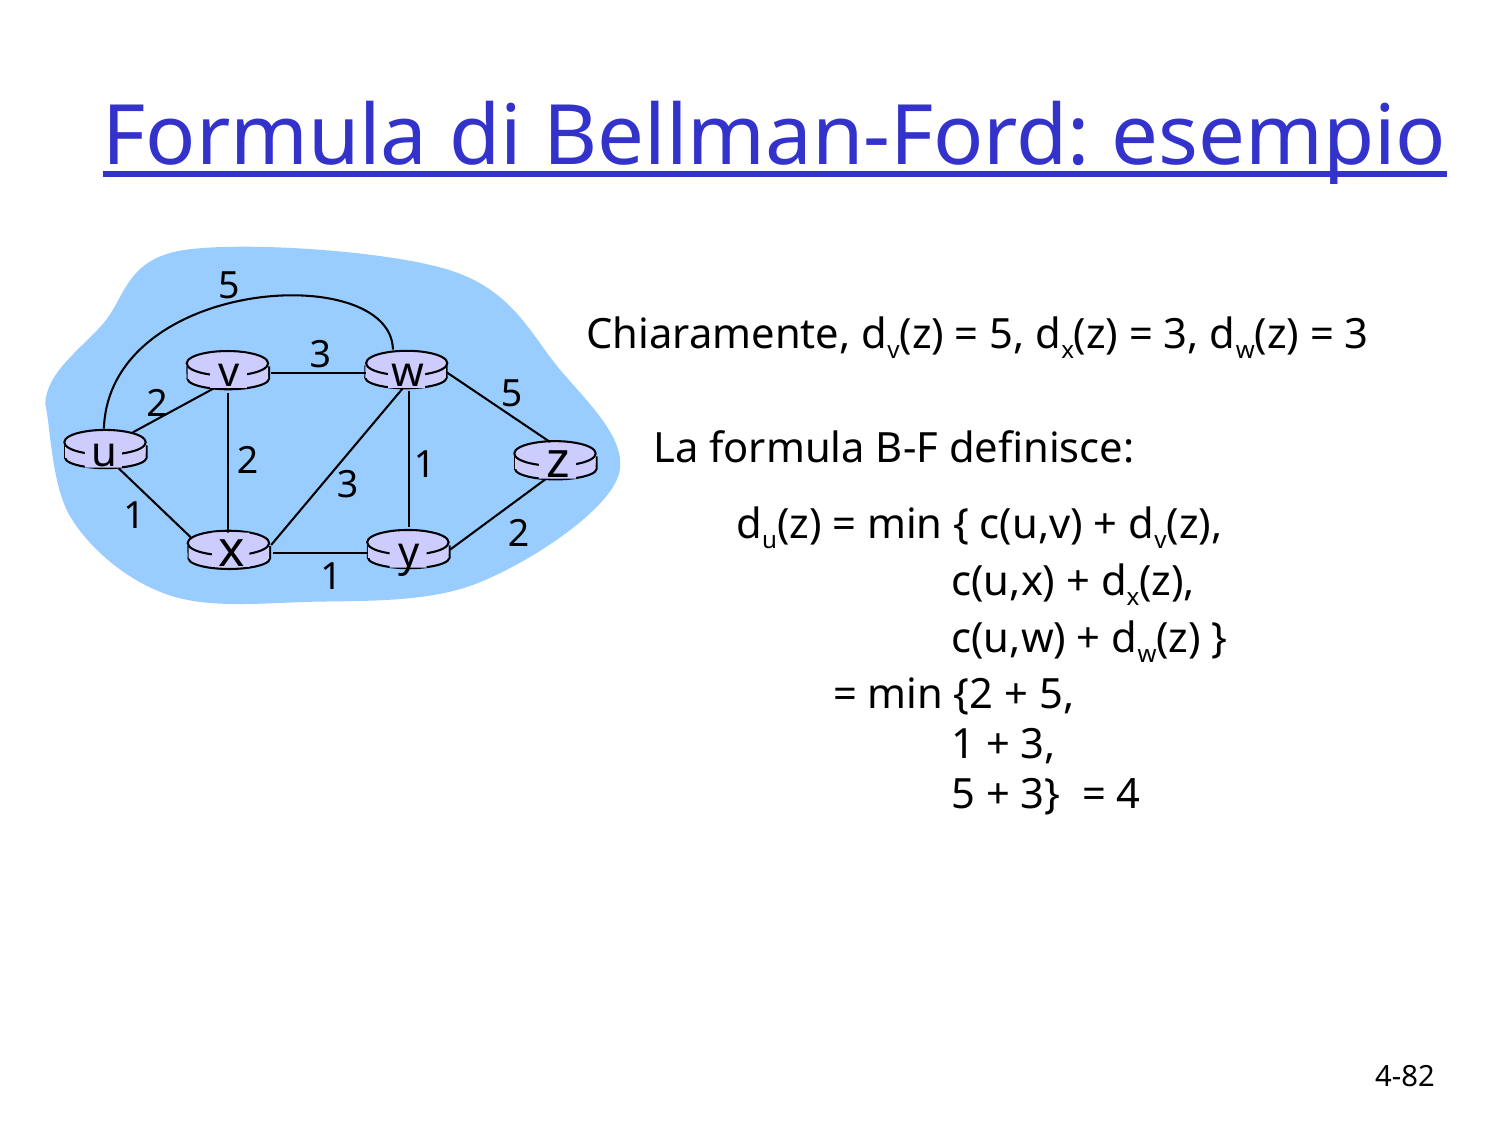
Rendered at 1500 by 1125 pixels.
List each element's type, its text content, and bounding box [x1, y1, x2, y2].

title Formula di Bellman-Ford: esempio [87, 37, 1500, 226]
text_box La formula B-F definisce: [638, 413, 1151, 479]
text_box du(z) = min { c(u,v) + dv(z), c(u,x) + dx(z), c(u,w) + dw(z) } = min {2 + 5, 1 + 3, 5 + 3} = 4 [721, 489, 1243, 825]
text_box Chiaramente, dv(z) = 5, dx(z) = 3, dw(z) = 3 [635, 299, 1384, 371]
slide_number 4-82 [1338, 1049, 1451, 1125]
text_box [44, 240, 632, 609]
